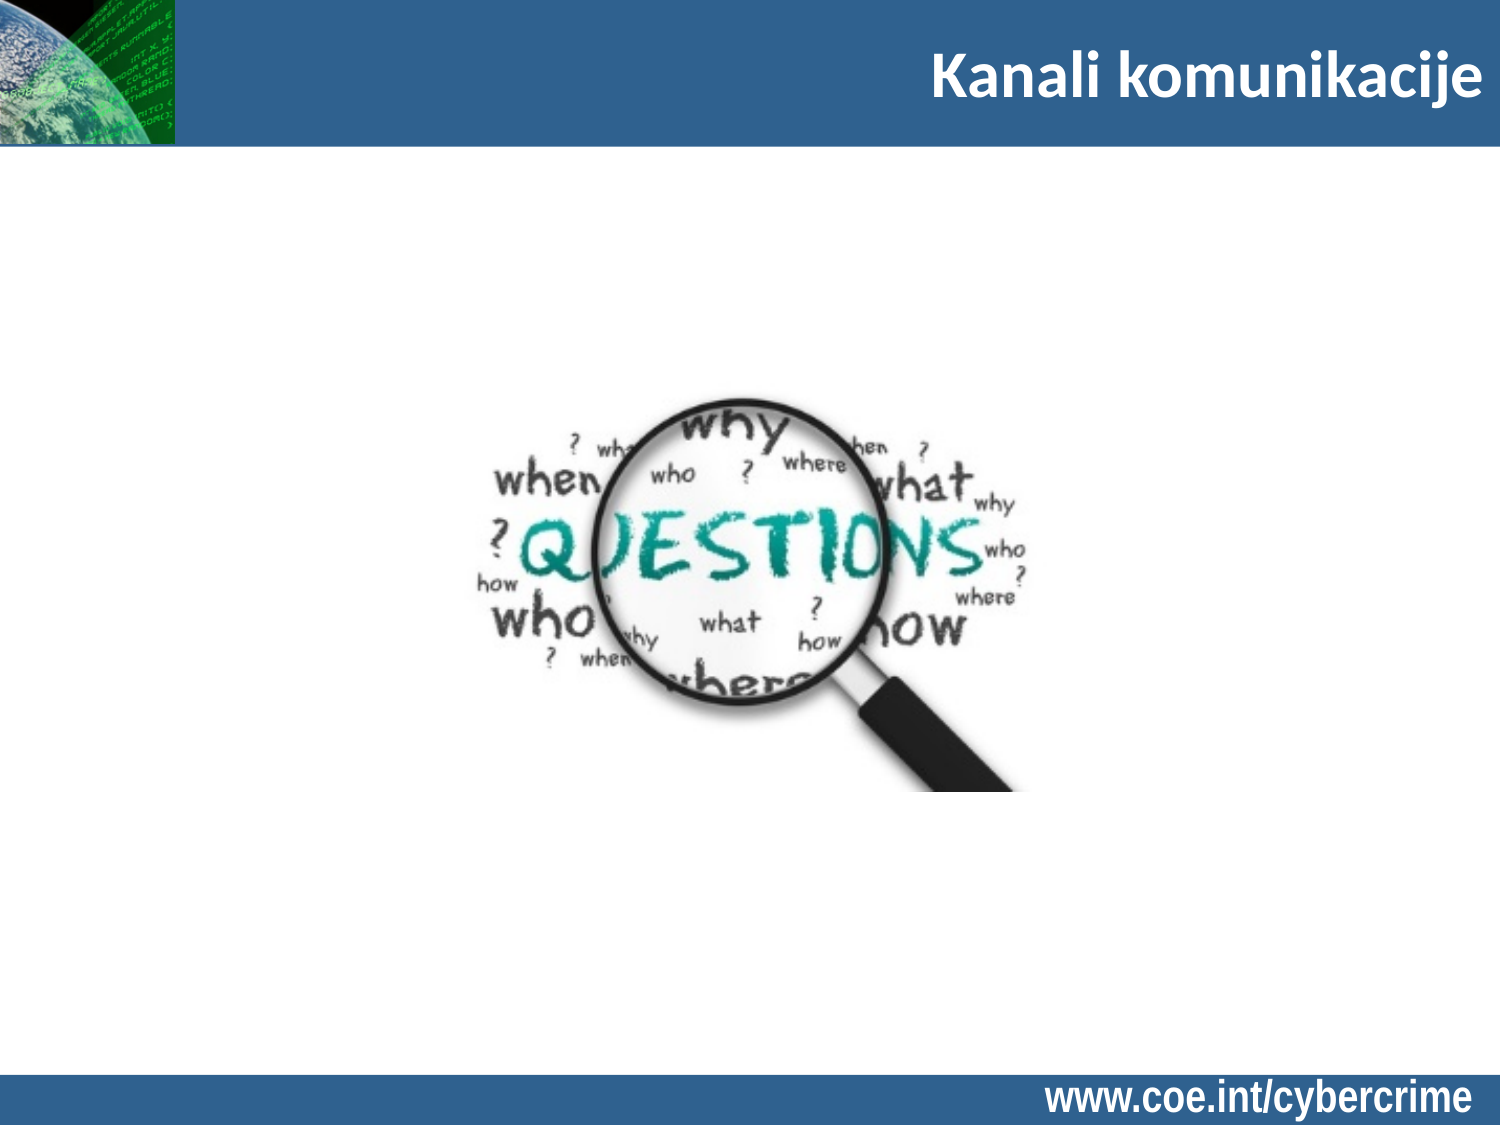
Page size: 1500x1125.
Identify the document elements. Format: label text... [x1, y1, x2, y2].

text_box Kanali komunikacije [177, 0, 1500, 149]
text_box www.coe.int/cybercrime [1030, 1059, 1500, 1125]
text_box [0, 1073, 1030, 1125]
picture [443, 332, 1057, 793]
picture [0, 0, 175, 144]
